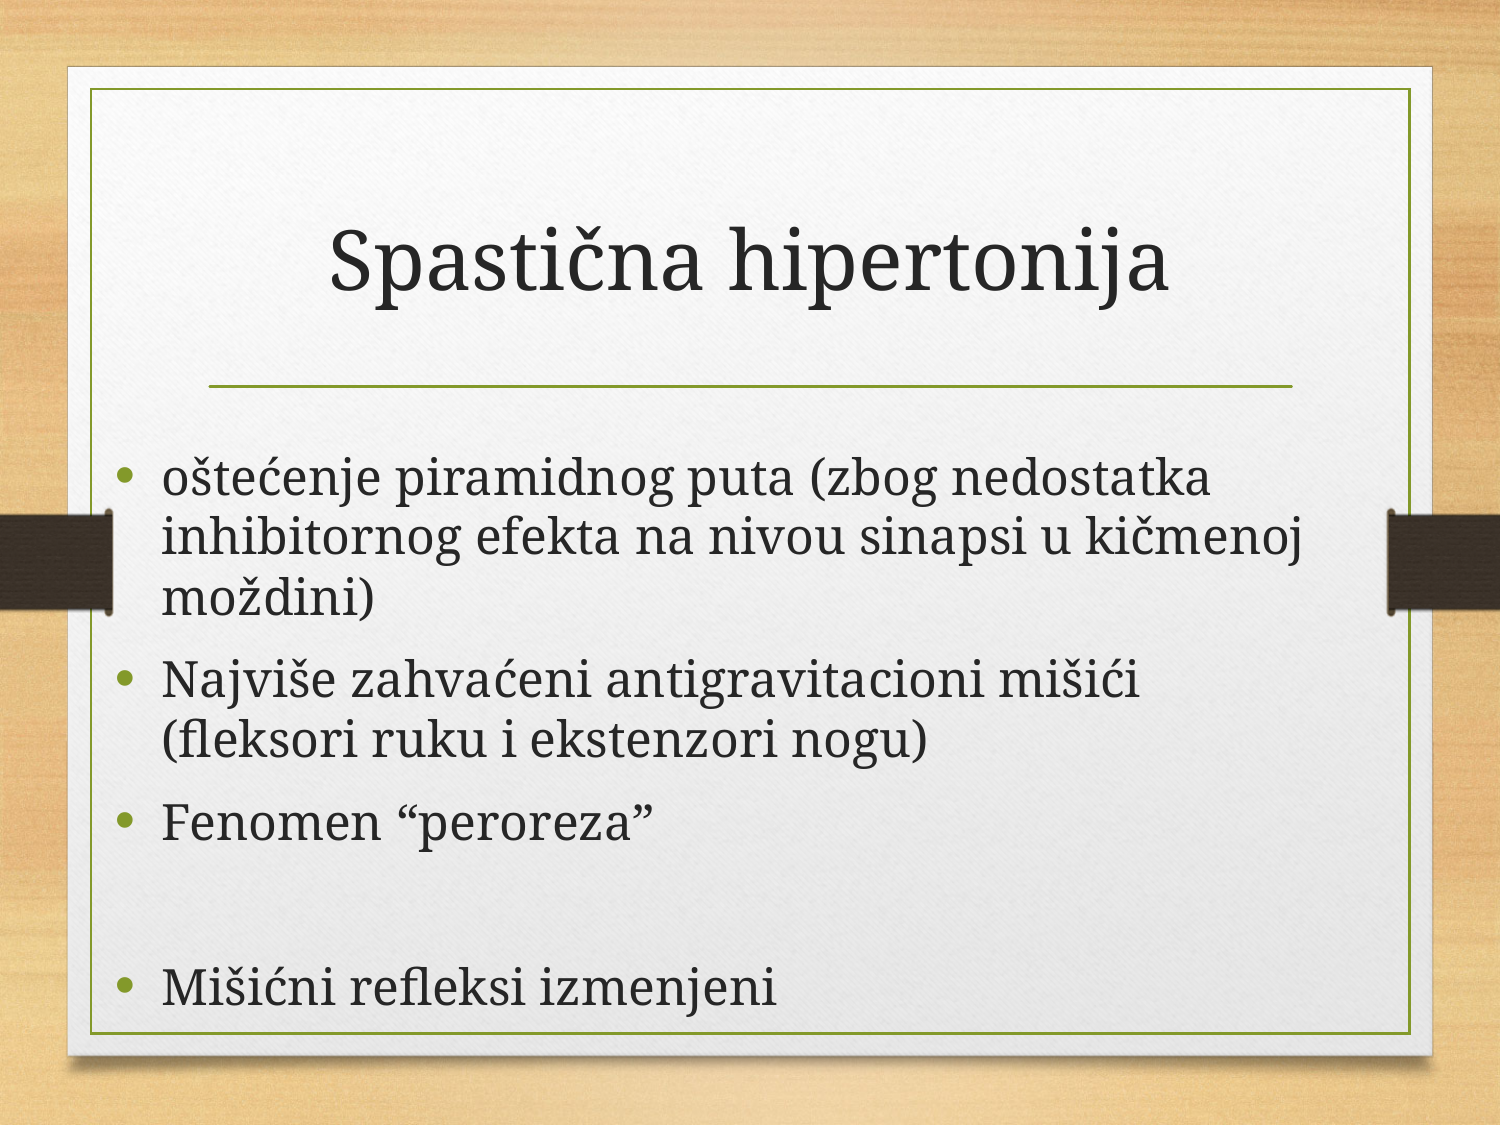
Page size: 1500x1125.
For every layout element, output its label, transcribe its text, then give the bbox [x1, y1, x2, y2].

picture [0, 0, 1500, 1125]
list oštećenje piramidnog puta (zbog nedostatka inhibitornog efekta na nivou sinapsi u kičmenoj moždini) Najviše zahvaćeni antigravitacioni mišići (fleksori ruku i ekstenzori nogu) Fenomen “peroreza” Mišićni refleksi izmenjeni [99, 437, 1363, 1125]
title Spastična hipertonija [193, 150, 1309, 365]
